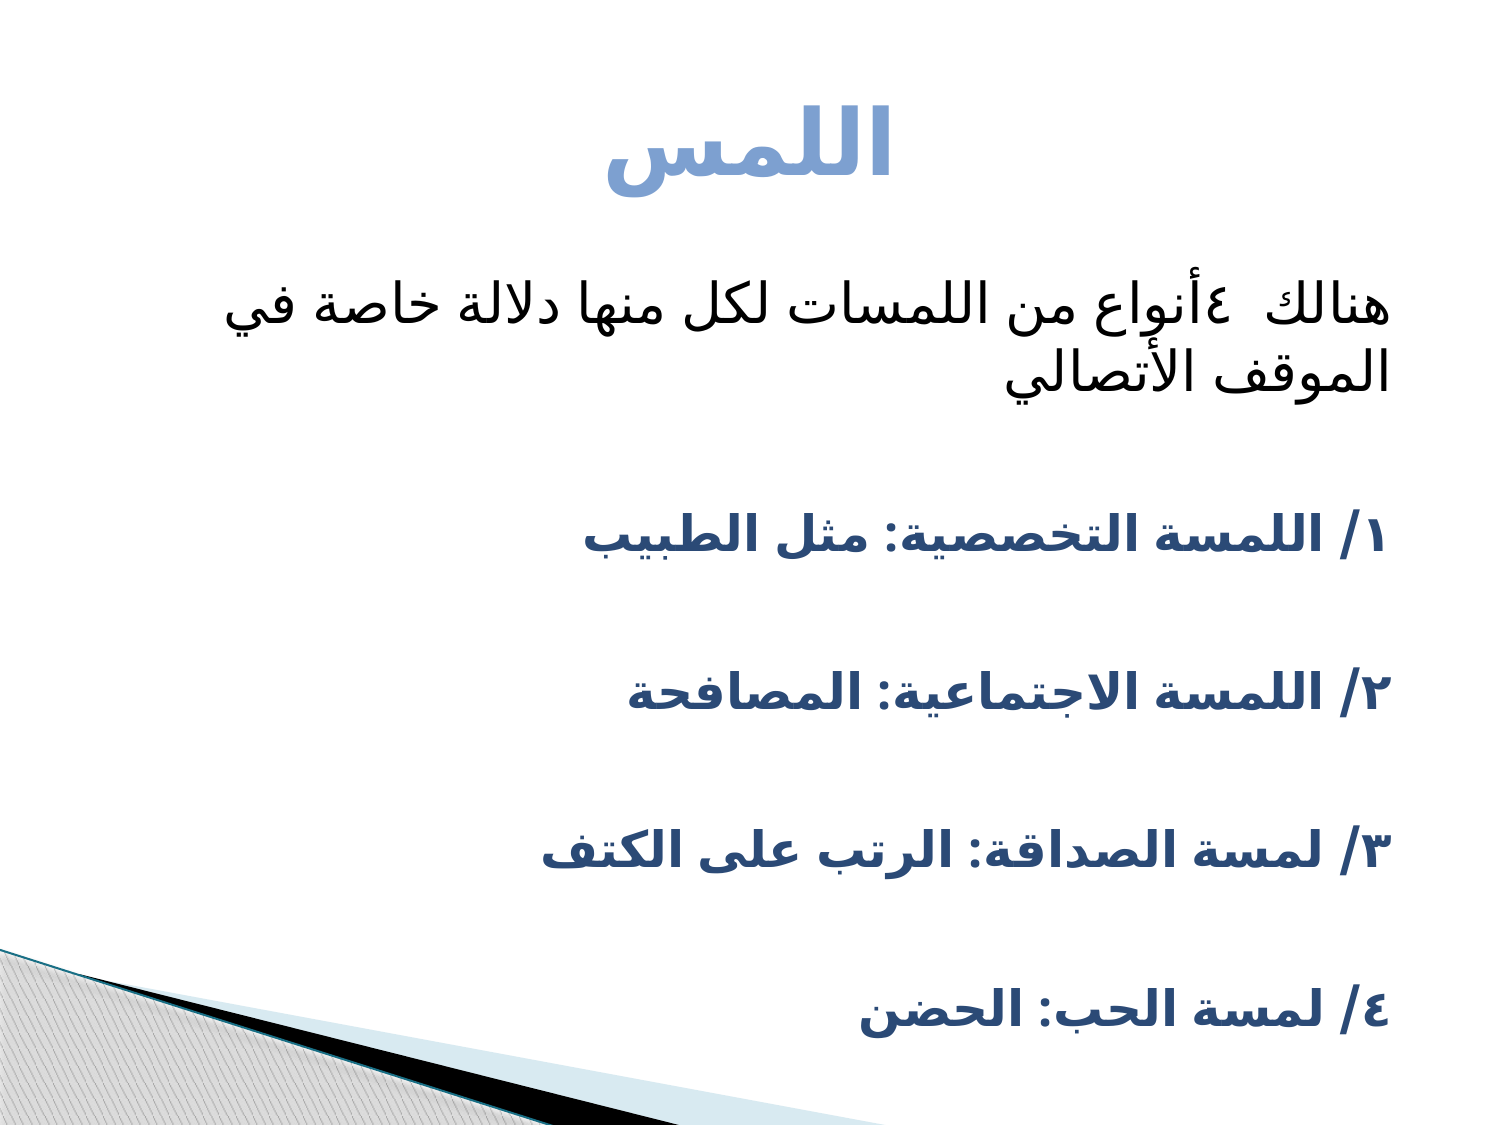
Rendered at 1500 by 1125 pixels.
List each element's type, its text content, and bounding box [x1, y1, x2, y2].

list هنالك ٤أنواع من اللمسات لكل منها دلالة خاصة في الموقف الأتصالي ١/ اللمسة التخصصية: مثل الطبيب ٢/ اللمسة الاجتماعية: المصافحة ٣/ لمسة الصداقة: الرتب على الكتف ٤/ لمسة الحب: الحضن [75, 233, 1425, 986]
title اللمس [75, 45, 1425, 233]
